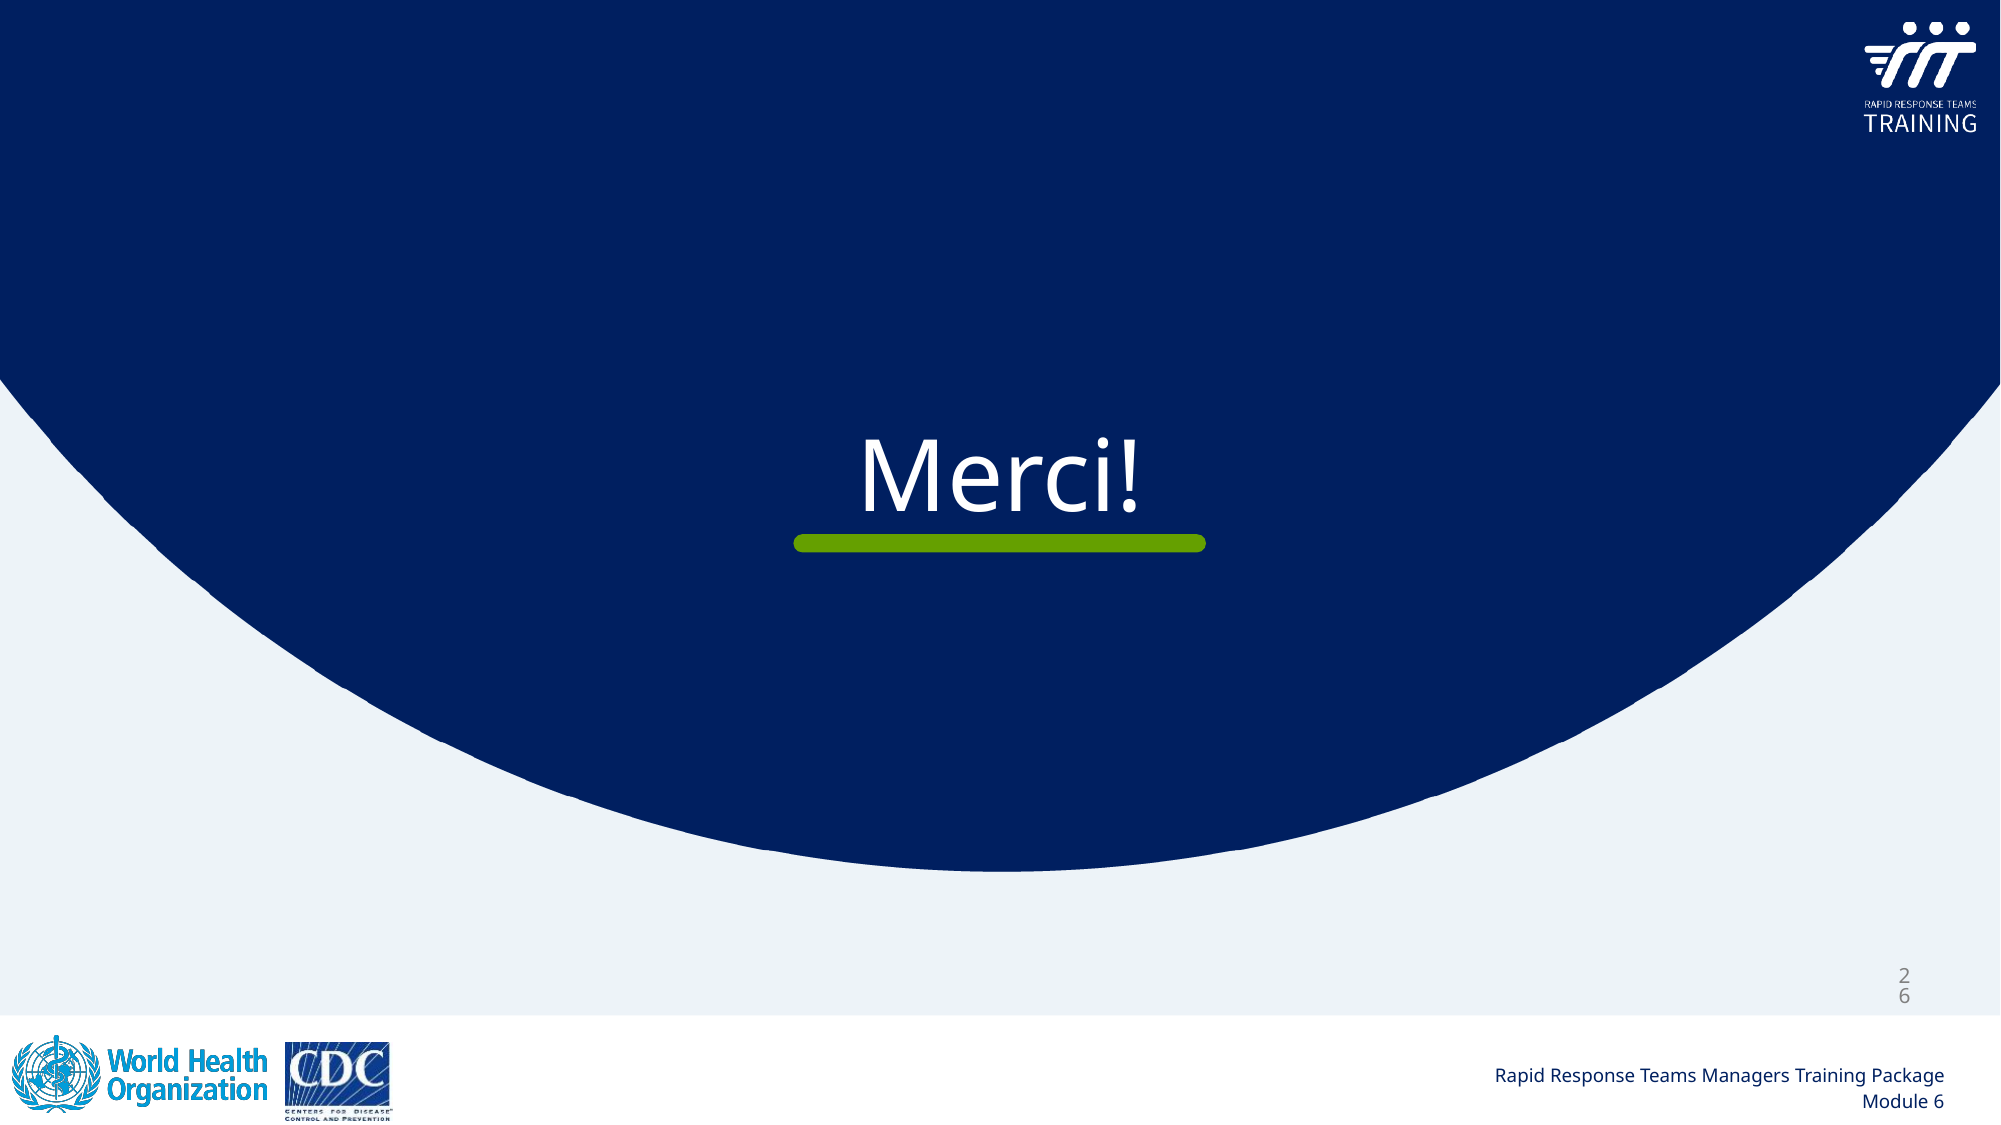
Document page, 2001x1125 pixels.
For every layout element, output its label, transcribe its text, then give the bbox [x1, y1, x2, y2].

picture [34, 1054, 43, 1078]
picture [36, 1088, 78, 1105]
picture [46, 1056, 54, 1062]
picture [24, 1054, 36, 1087]
picture [50, 1108, 62, 1113]
picture [30, 1083, 37, 1091]
picture [0, 0, 2001, 904]
picture [22, 1062, 26, 1077]
picture [71, 1053, 90, 1091]
list Merci! [68, 324, 1932, 633]
picture [59, 1035, 267, 1113]
slide_number 26 [1883, 954, 1930, 1008]
picture [12, 1035, 54, 1068]
picture [12, 1083, 48, 1113]
picture [40, 1062, 47, 1070]
picture [285, 1042, 393, 1121]
